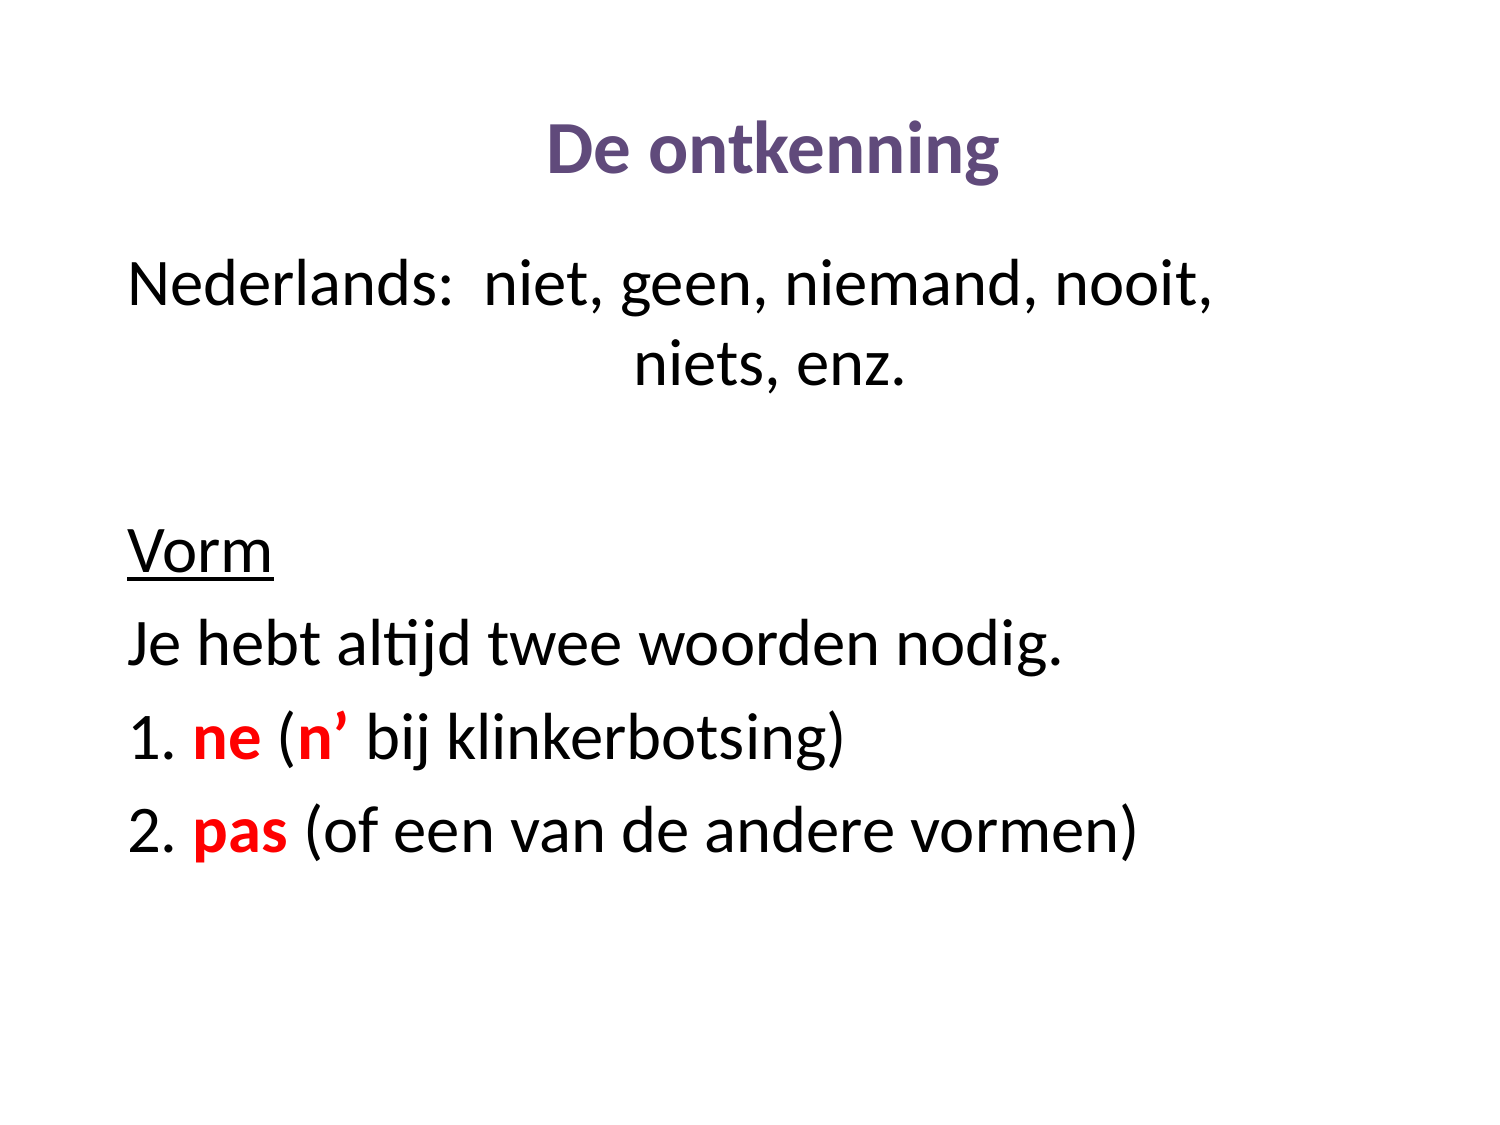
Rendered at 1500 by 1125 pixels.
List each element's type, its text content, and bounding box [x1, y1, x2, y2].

text_box De ontkenning [112, 78, 1435, 208]
text_box Nederlands: niet, geen, niemand, nooit, niets, enz. Vorm Je hebt altijd twee woorden nodig. 1. ne (n’ bij klinkerbotsing) 2. pas (of een van de andere vormen) [112, 231, 1388, 988]
